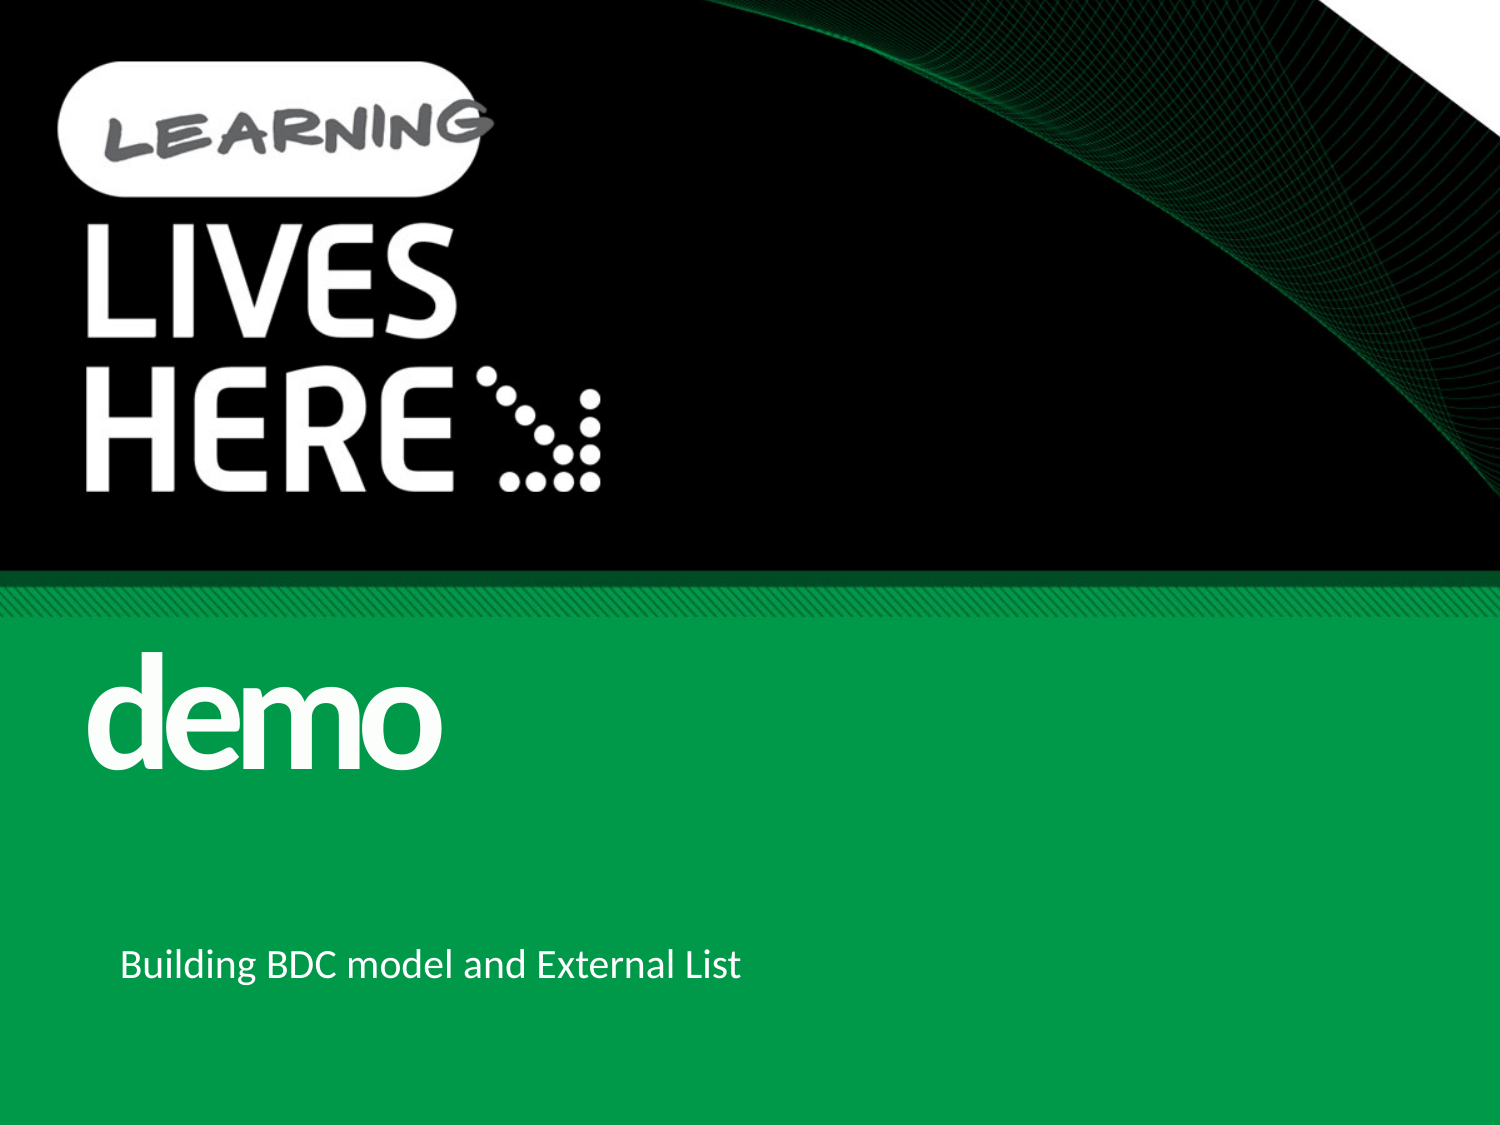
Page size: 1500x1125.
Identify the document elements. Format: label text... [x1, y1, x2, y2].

subtitle Building BDC model and External List [119, 942, 1236, 1019]
list demo [83, 625, 1344, 800]
picture [0, 0, 1500, 1125]
